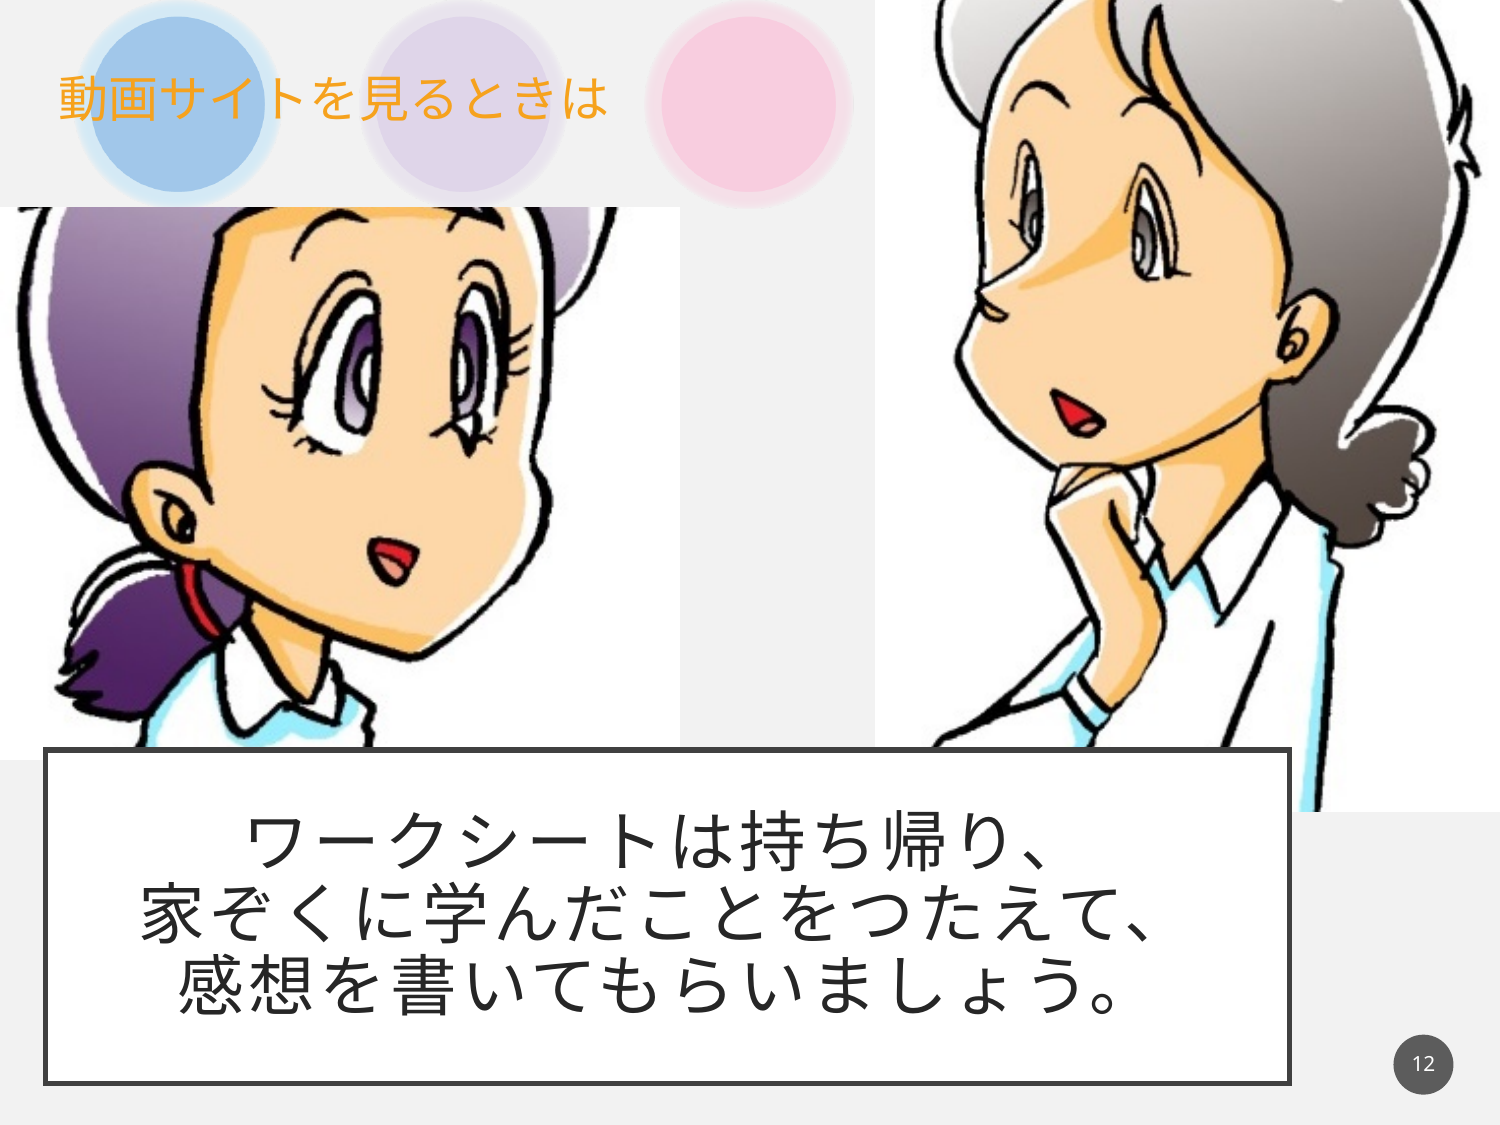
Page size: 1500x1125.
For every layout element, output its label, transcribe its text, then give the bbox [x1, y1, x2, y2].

picture [0, 0, 1500, 812]
title ワークシートは持ち帰り、 家ぞくに学んだことをつたえて、 感想を書いてもらいましょう。 [43, 747, 1292, 1086]
slide_number 12 [1393, 1034, 1454, 1095]
